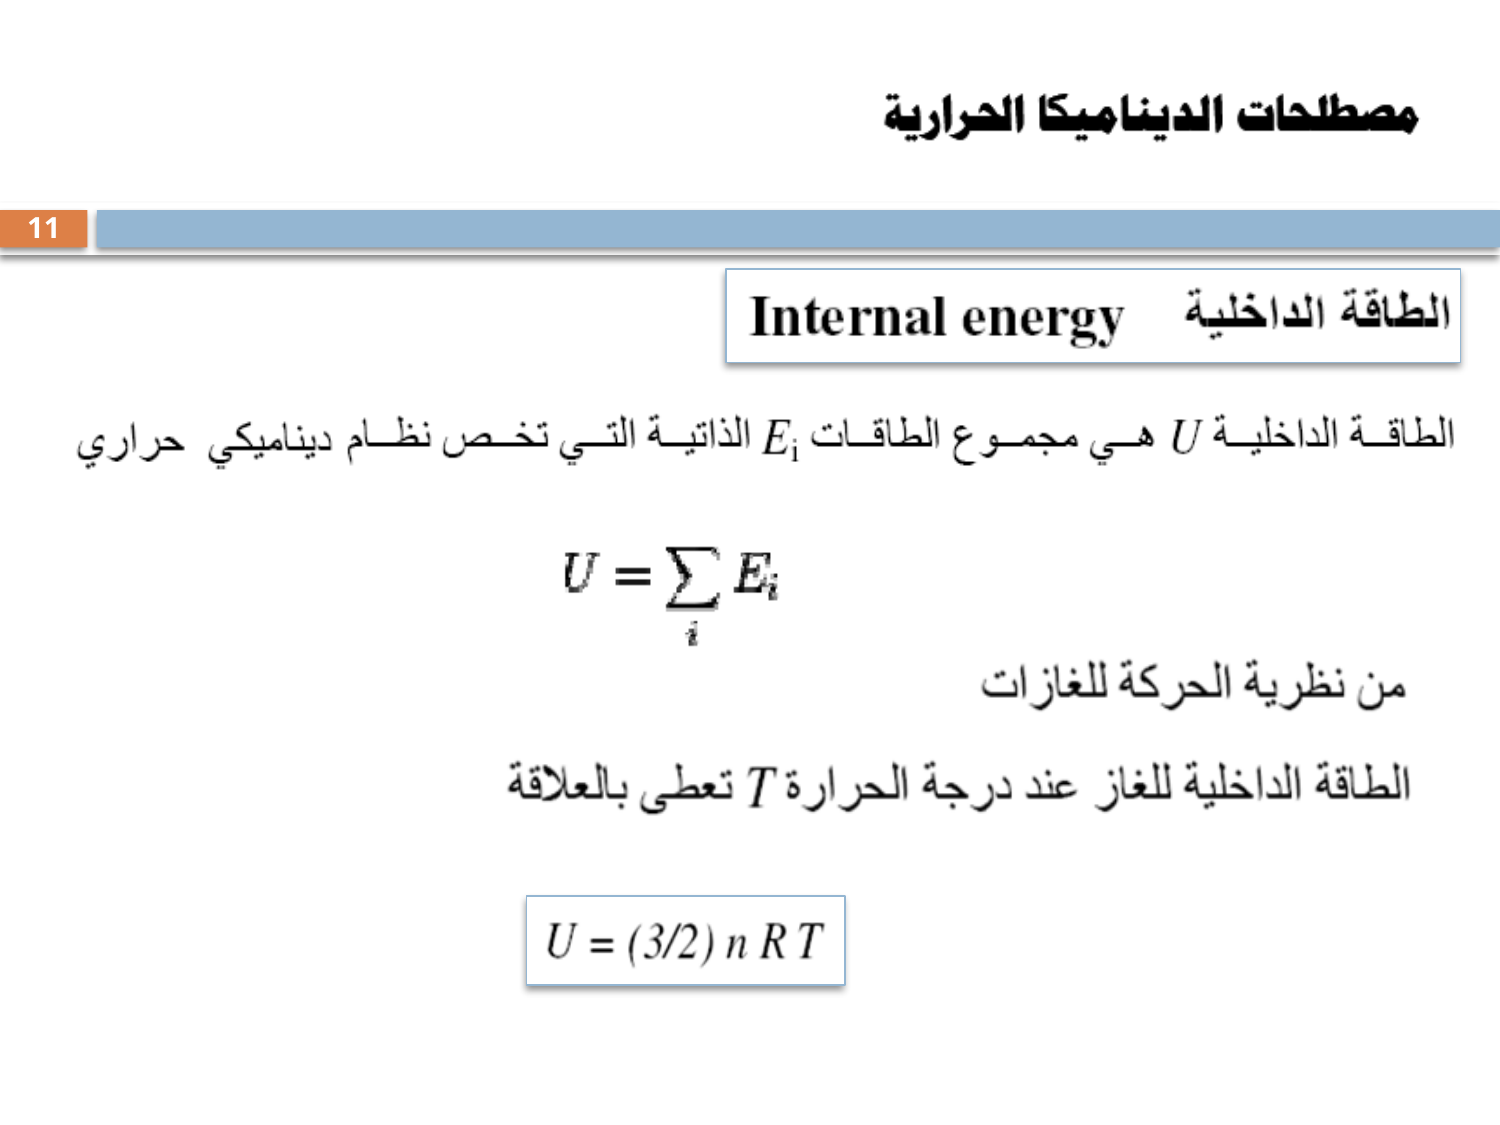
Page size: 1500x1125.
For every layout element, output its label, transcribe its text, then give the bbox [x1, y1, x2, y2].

slide_number 11 [0, 208, 88, 249]
picture [726, 269, 1460, 362]
picture [58, 386, 1474, 832]
picture [855, 69, 1431, 173]
picture [527, 896, 845, 985]
